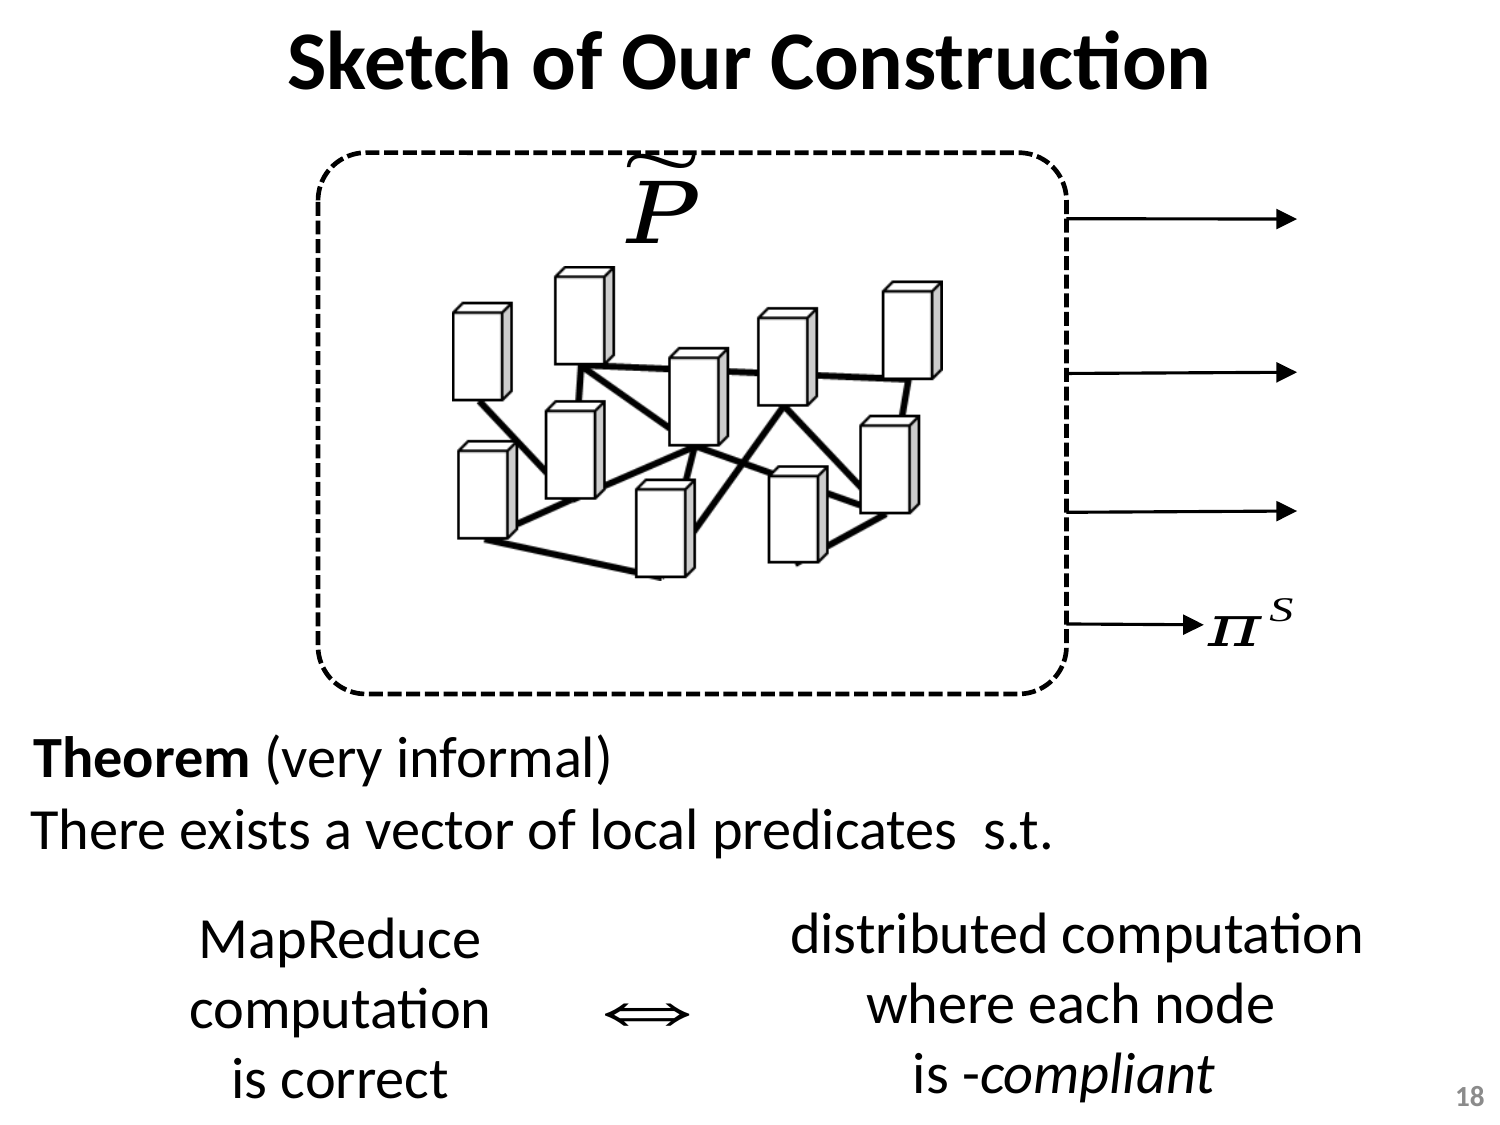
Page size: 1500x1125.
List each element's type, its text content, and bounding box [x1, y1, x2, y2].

text_box Theorem (very informal) [18, 711, 629, 797]
text_box Sketch of Our Construction [0, 0, 1500, 112]
text_box MapReduce computation is correct [128, 892, 553, 1118]
slide_number 18 [1149, 1064, 1500, 1125]
picture [451, 265, 944, 581]
text_box [315, 150, 1069, 697]
